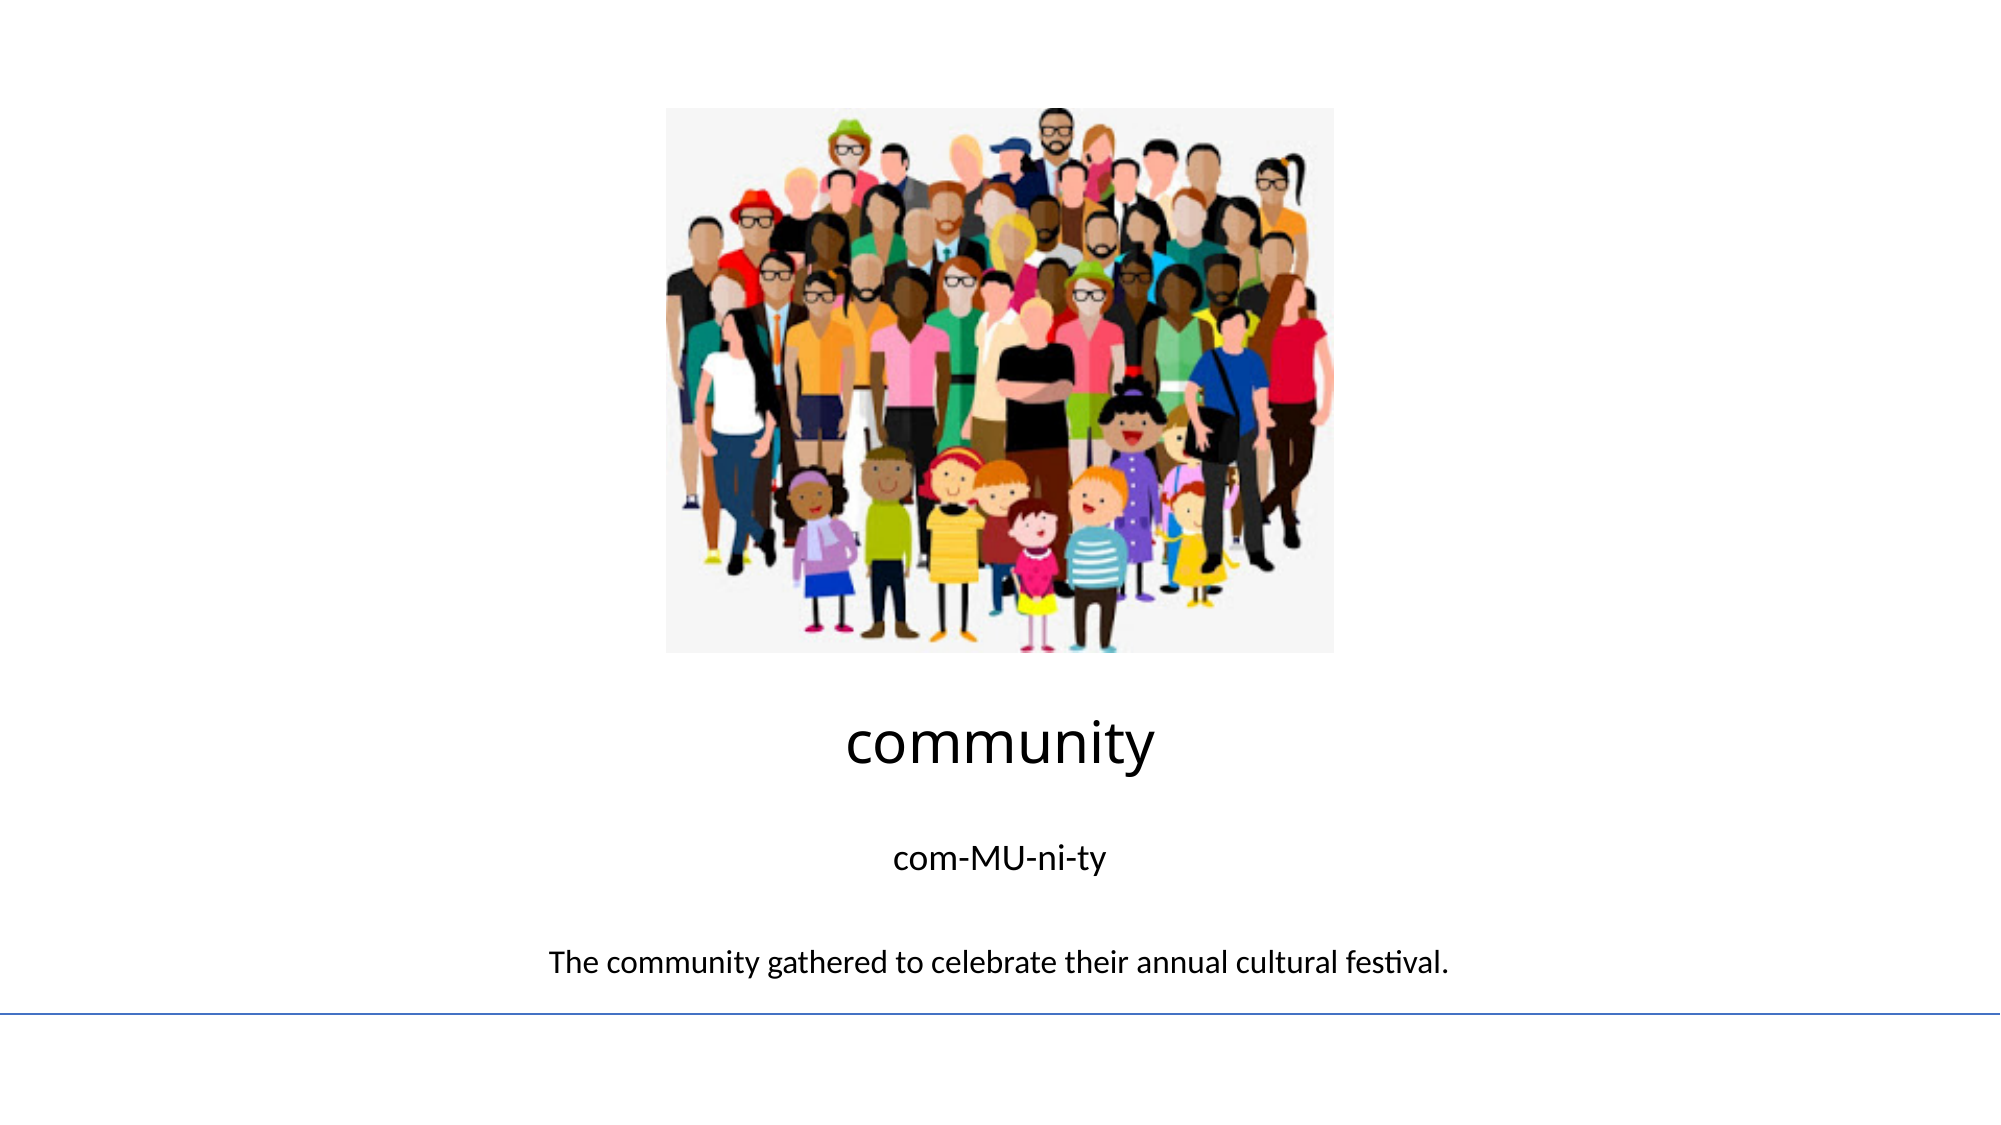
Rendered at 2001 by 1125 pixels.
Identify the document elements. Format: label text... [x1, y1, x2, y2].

title community [137, 692, 1863, 797]
picture [666, 108, 1334, 653]
list com-MU-ni-ty [137, 803, 1863, 908]
list The community gathered to celebrate their annual cultural festival. [137, 912, 1863, 1017]
